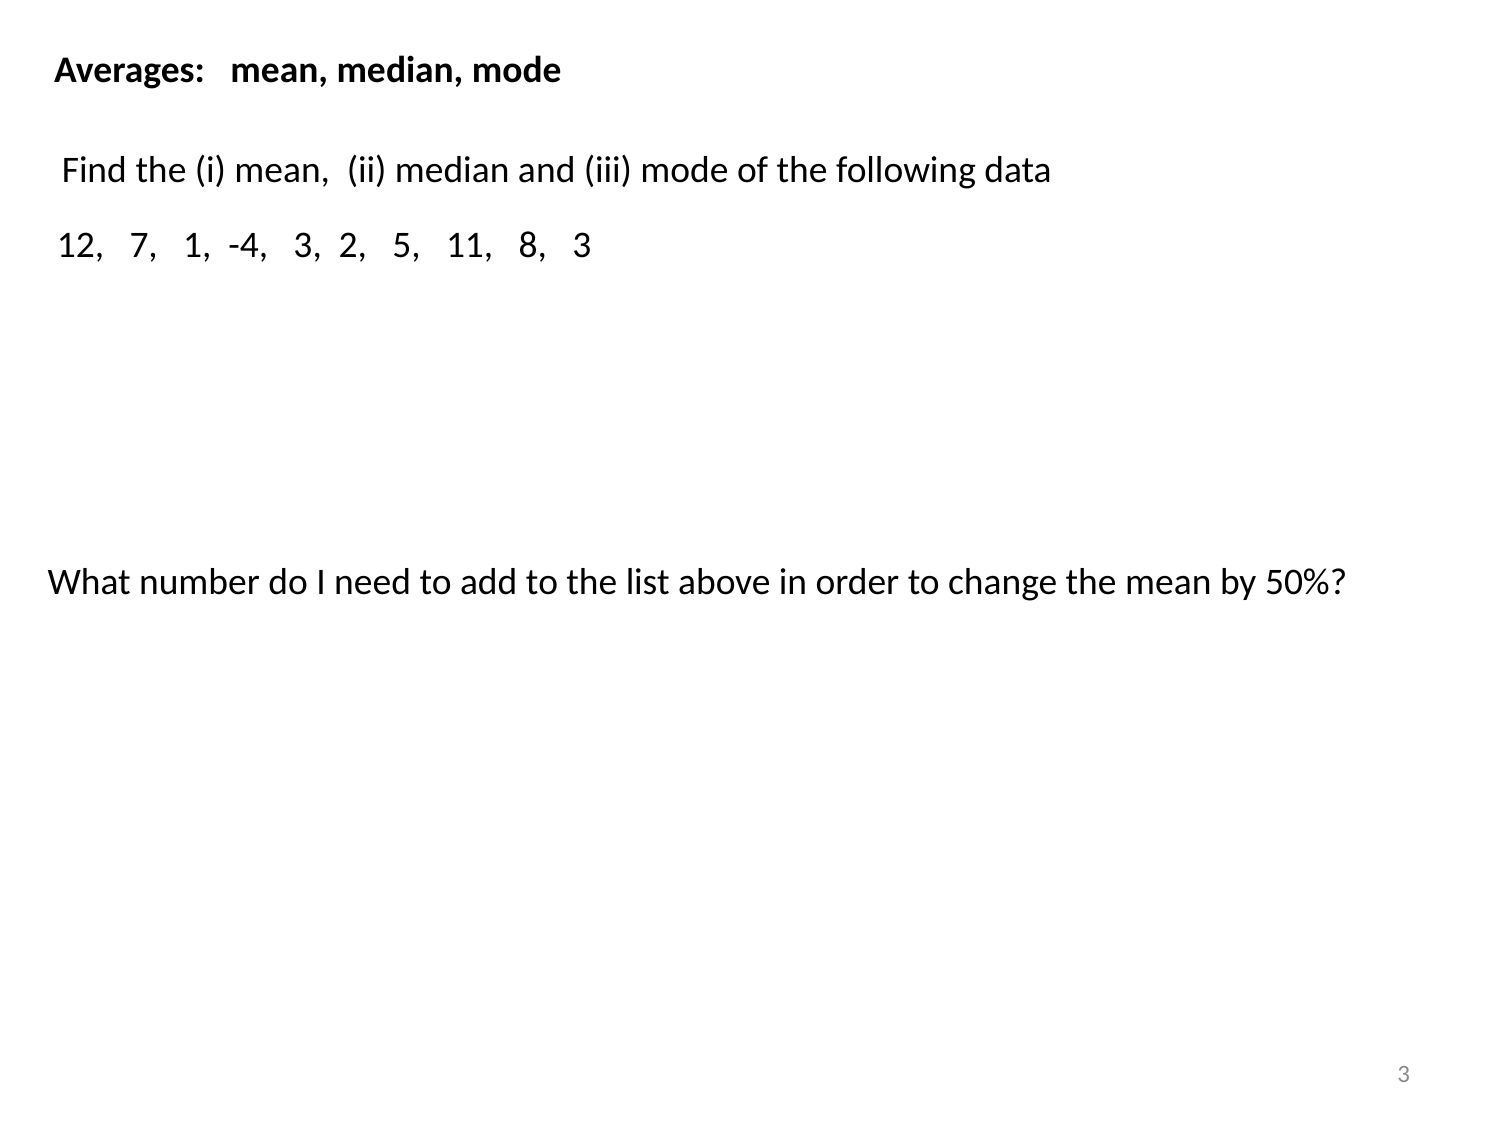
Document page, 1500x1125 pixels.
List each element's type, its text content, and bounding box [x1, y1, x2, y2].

slide_number 3 [1074, 1042, 1425, 1103]
text_box 12, 7, 1, -4, 3, 2, 5, 11, 8, 3 [42, 212, 608, 273]
text_box Find the (i) mean, (ii) median and (iii) mode of the following data [47, 137, 1068, 198]
text_box What number do I need to add to the list above in order to change the mean by 50%? [33, 549, 1364, 610]
text_box Averages: mean, median, mode [39, 37, 578, 98]
